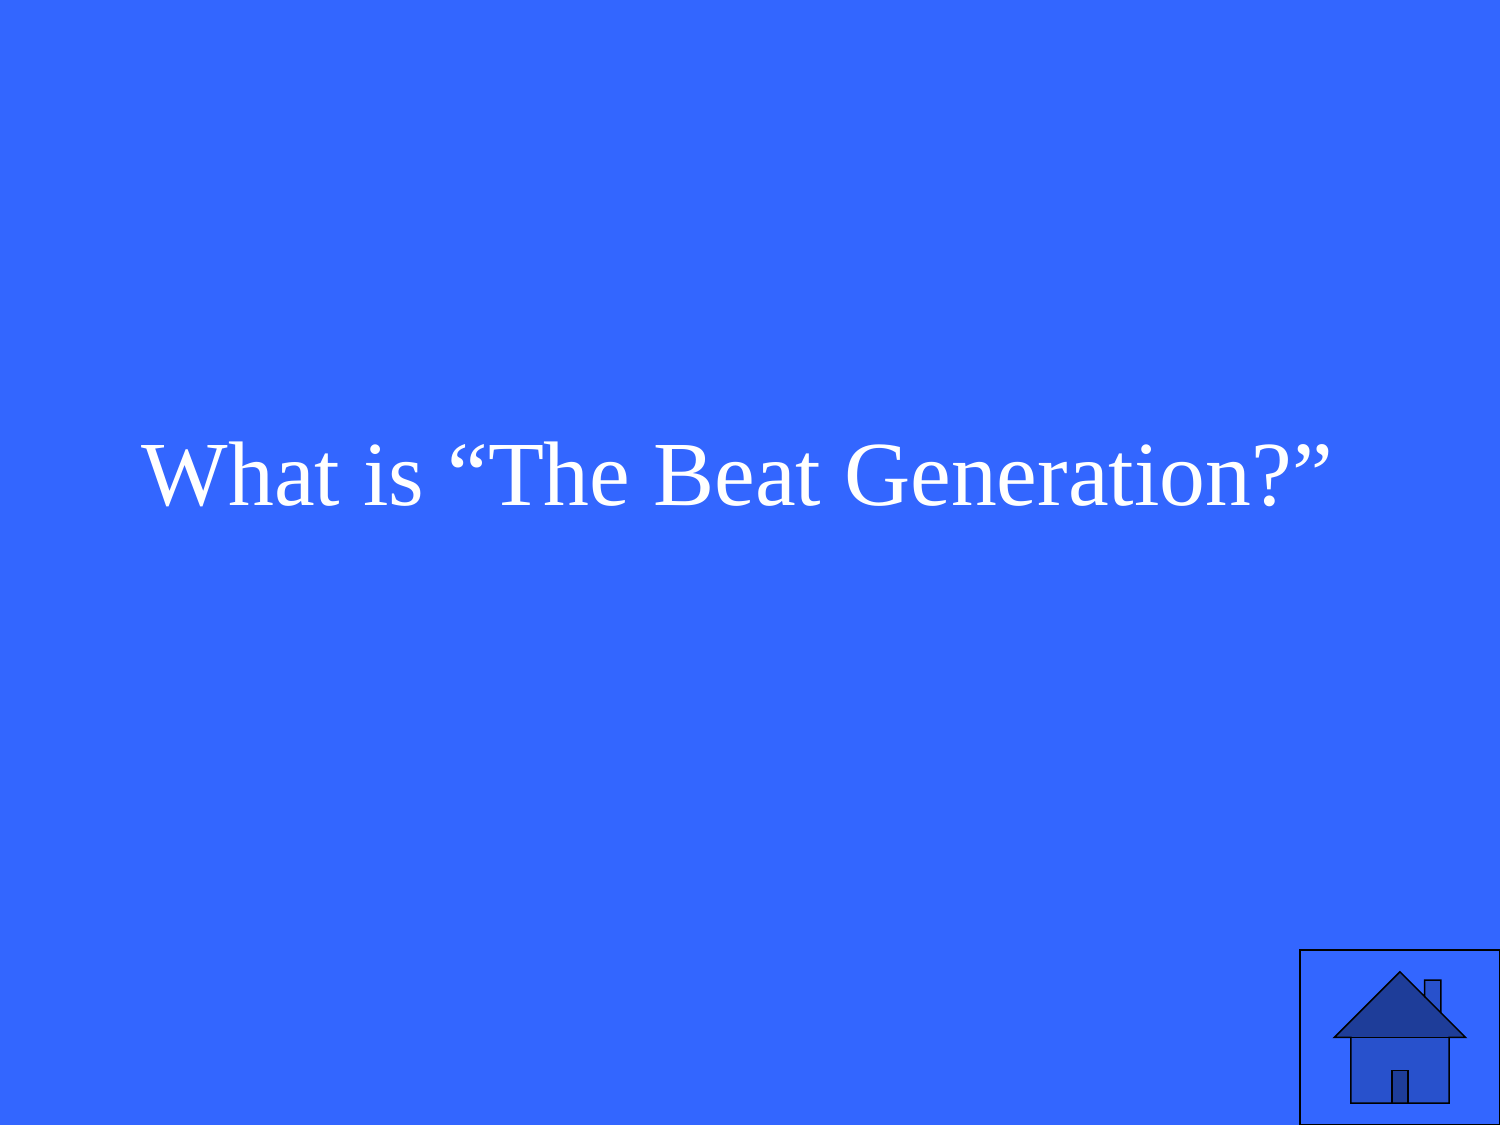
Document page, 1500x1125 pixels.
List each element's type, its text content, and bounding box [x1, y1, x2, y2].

text_box [1299, 950, 1500, 1125]
title What is “The Beat Generation?” [112, 374, 1388, 563]
